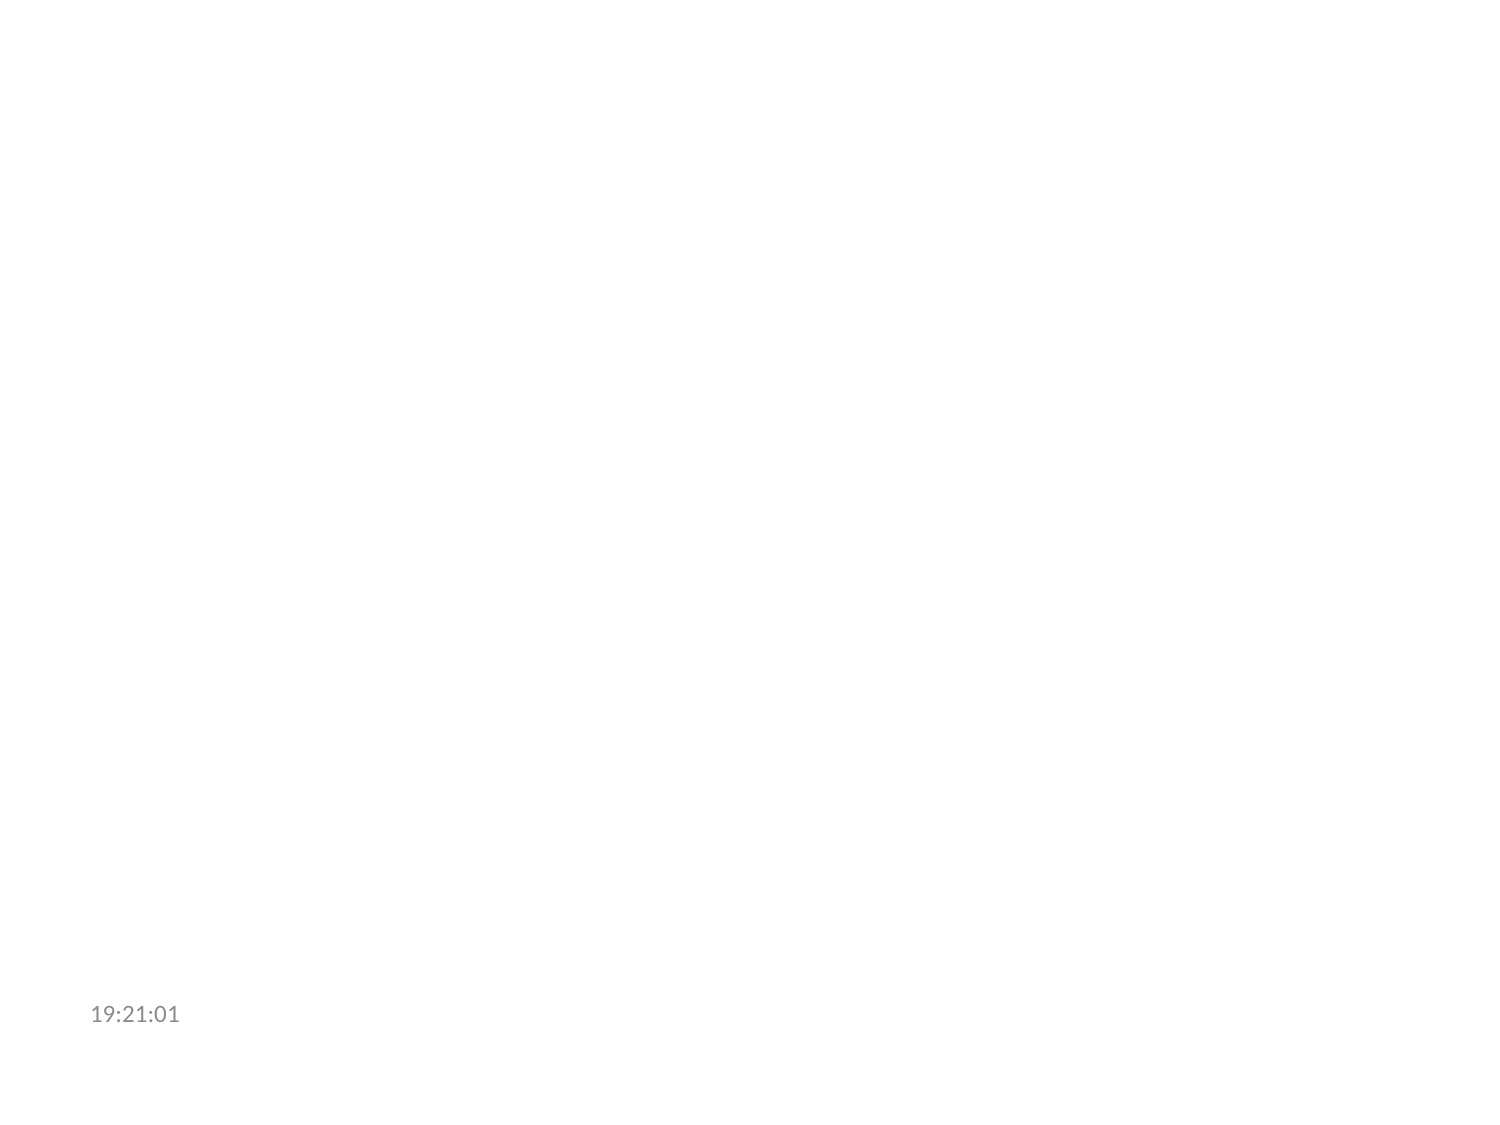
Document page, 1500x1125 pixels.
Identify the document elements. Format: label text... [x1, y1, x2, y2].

text_box 15:35:09 [75, 982, 425, 1043]
